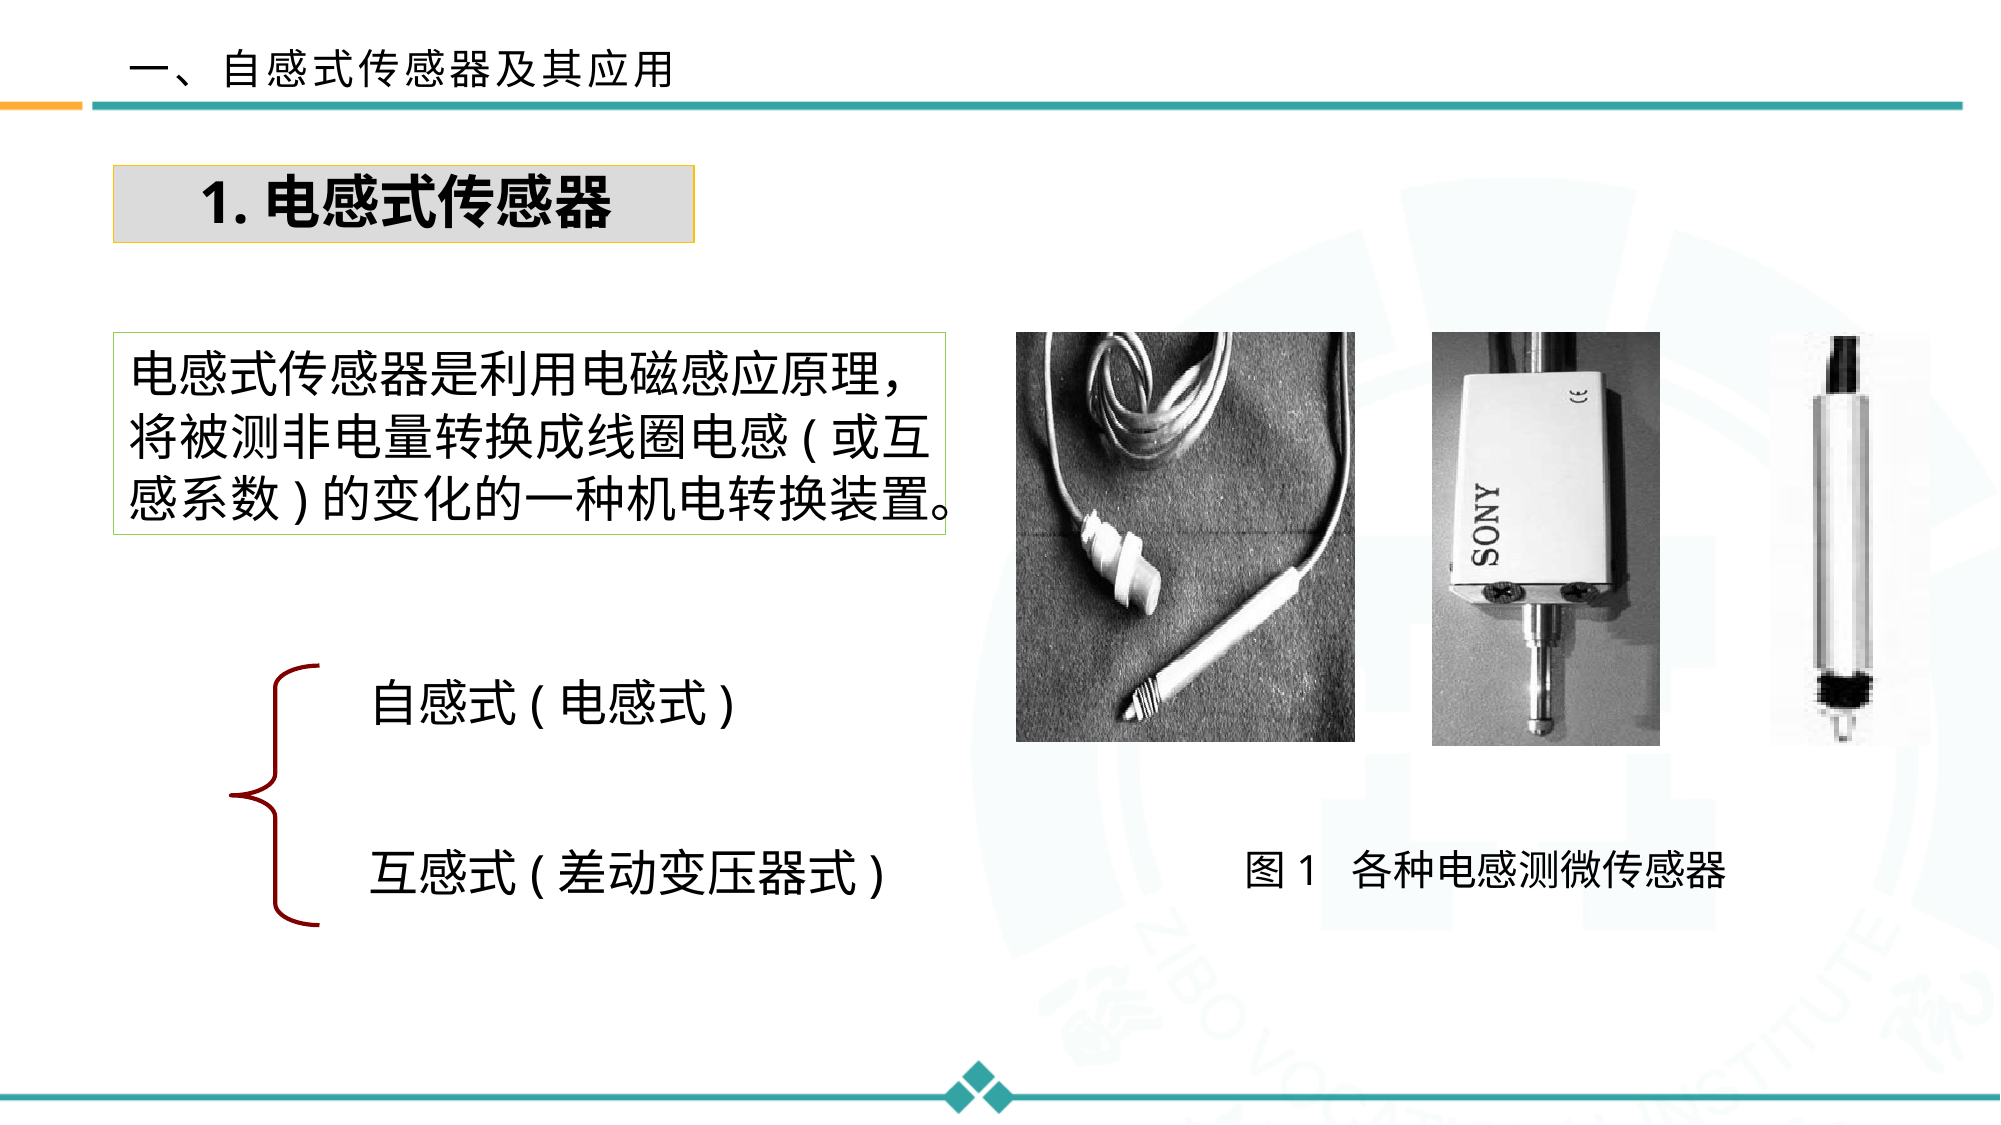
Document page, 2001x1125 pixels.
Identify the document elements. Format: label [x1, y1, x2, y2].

text_box [1016, 332, 1930, 746]
picture [0, 0, 2000, 1124]
